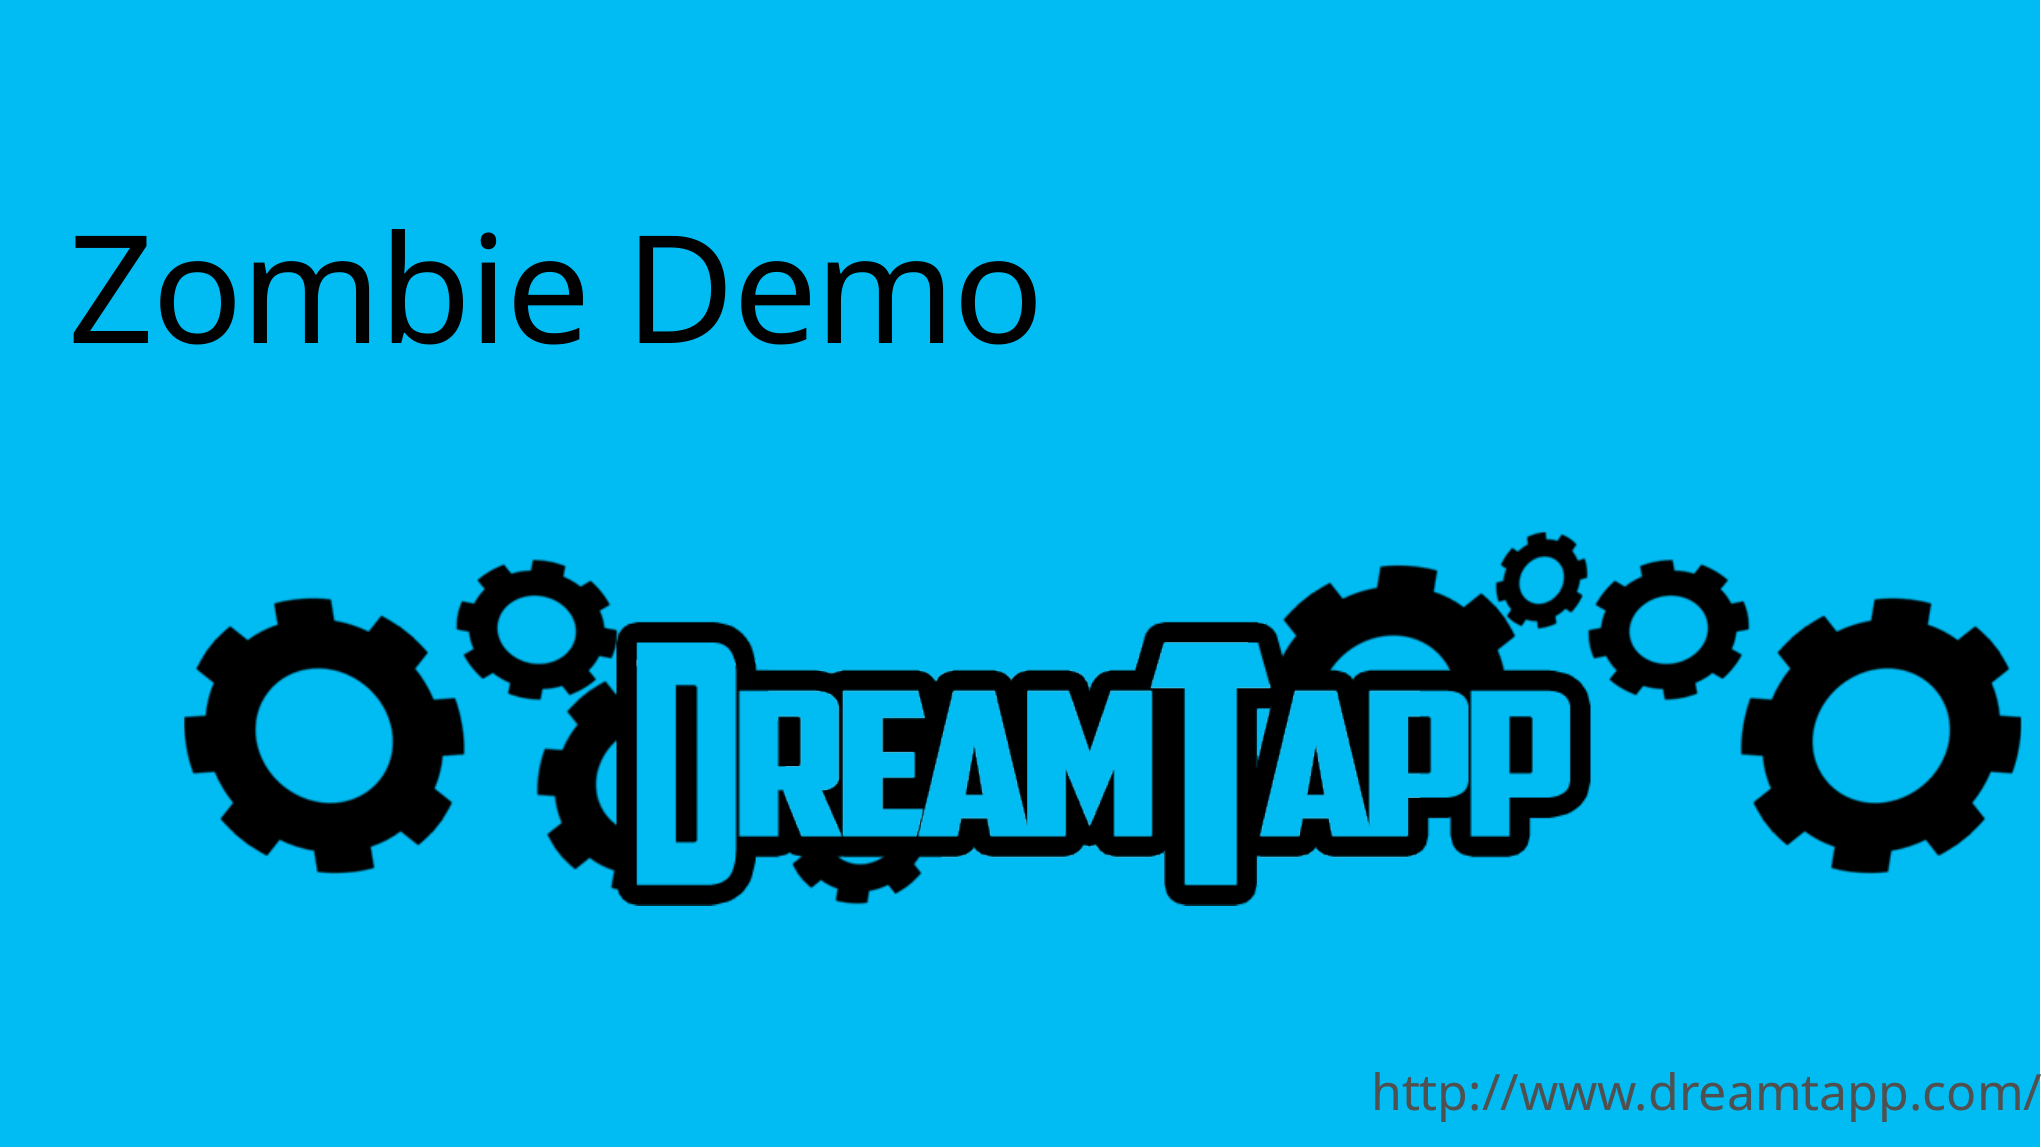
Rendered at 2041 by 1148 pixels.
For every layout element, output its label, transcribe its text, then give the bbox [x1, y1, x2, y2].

picture [1498, 534, 1586, 626]
picture [1590, 562, 1747, 698]
text_box http://www.dreamtapp.com/ [1341, 1043, 2041, 1146]
picture [186, 600, 462, 871]
picture [539, 567, 1589, 904]
title Zombie Demo [45, 198, 1546, 393]
picture [458, 562, 615, 698]
picture [1743, 600, 2019, 871]
